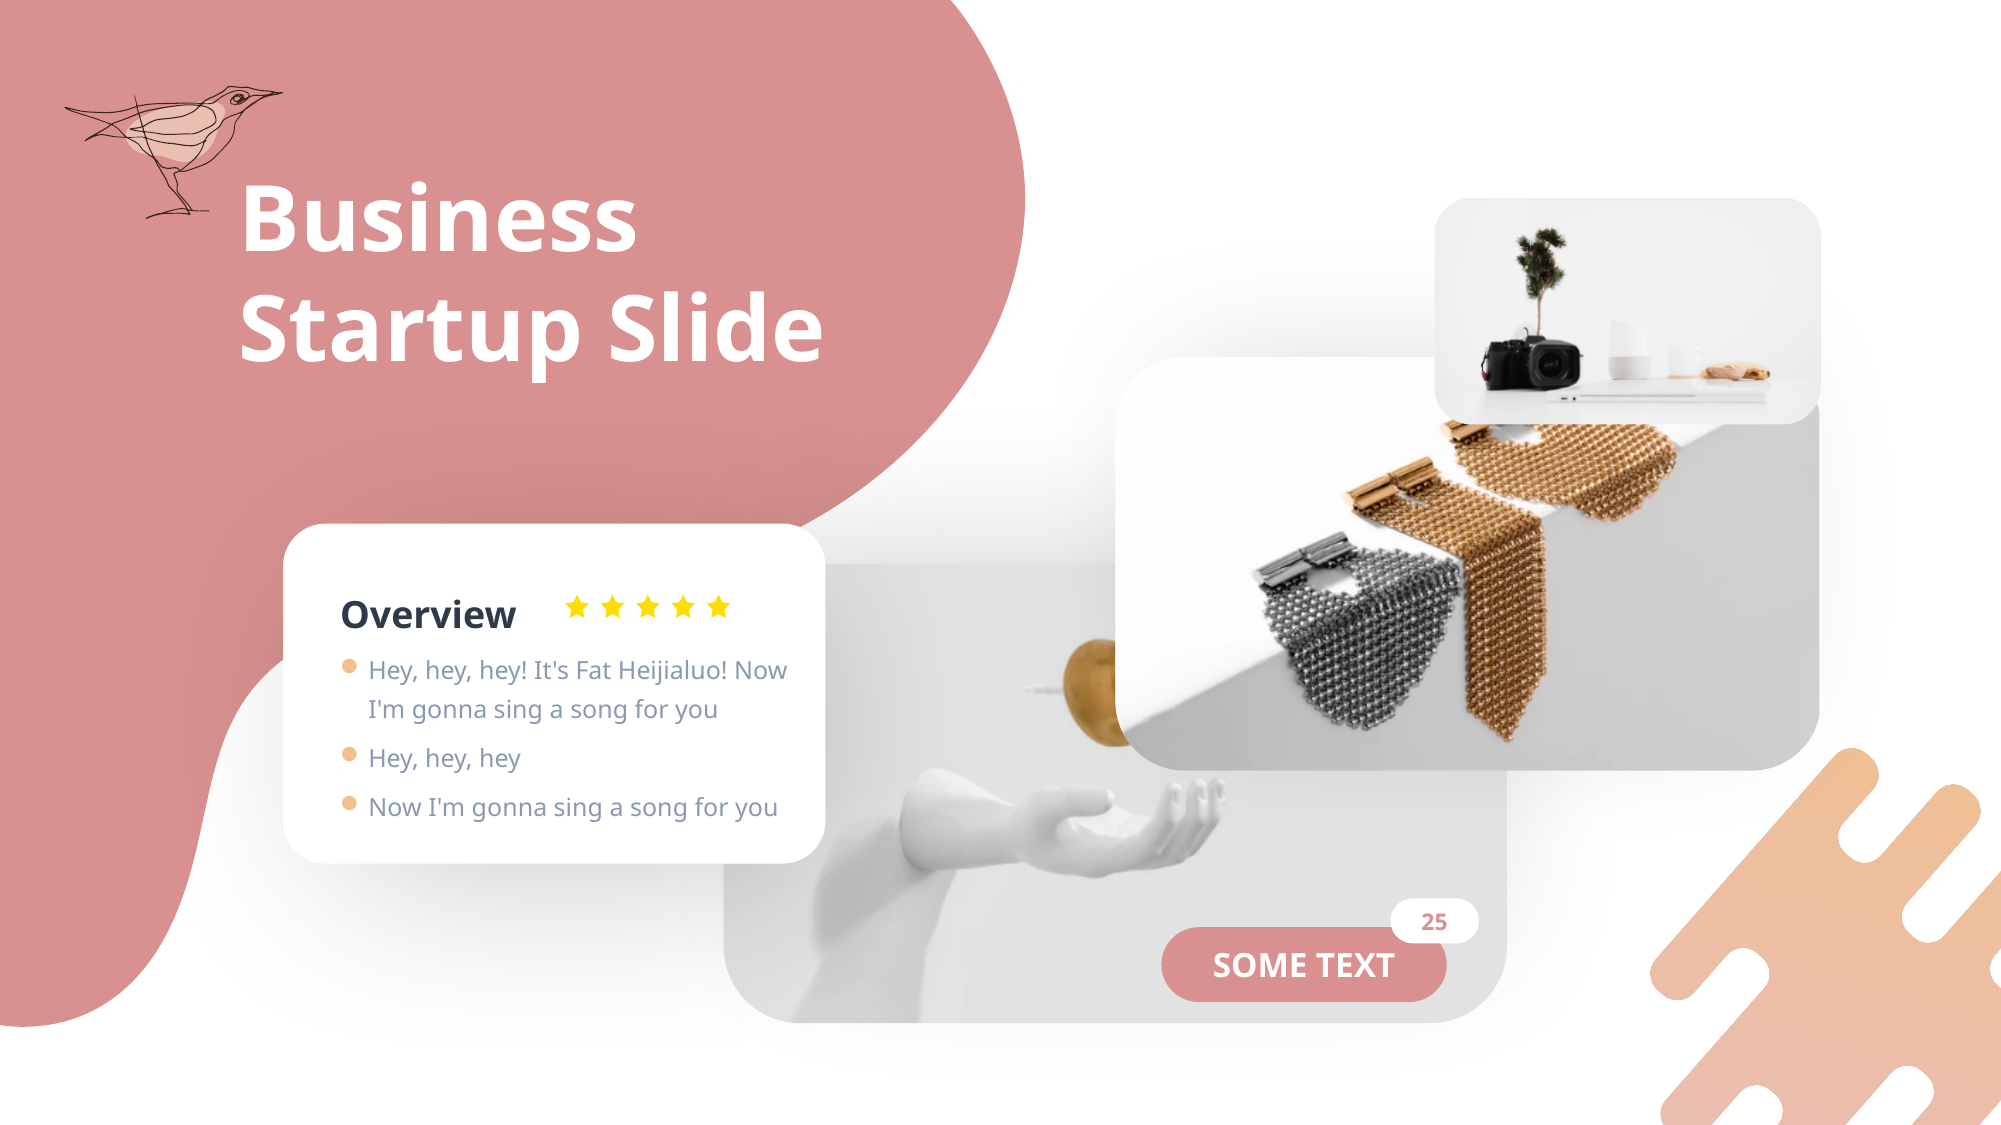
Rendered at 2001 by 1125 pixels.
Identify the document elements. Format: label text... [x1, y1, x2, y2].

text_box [1161, 898, 1479, 1003]
picture [723, 197, 1821, 1024]
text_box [283, 523, 826, 864]
text_box Business Startup Slide [223, 152, 1224, 388]
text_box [565, 594, 731, 618]
picture [64, 85, 284, 220]
text_box [1650, 748, 2000, 1125]
